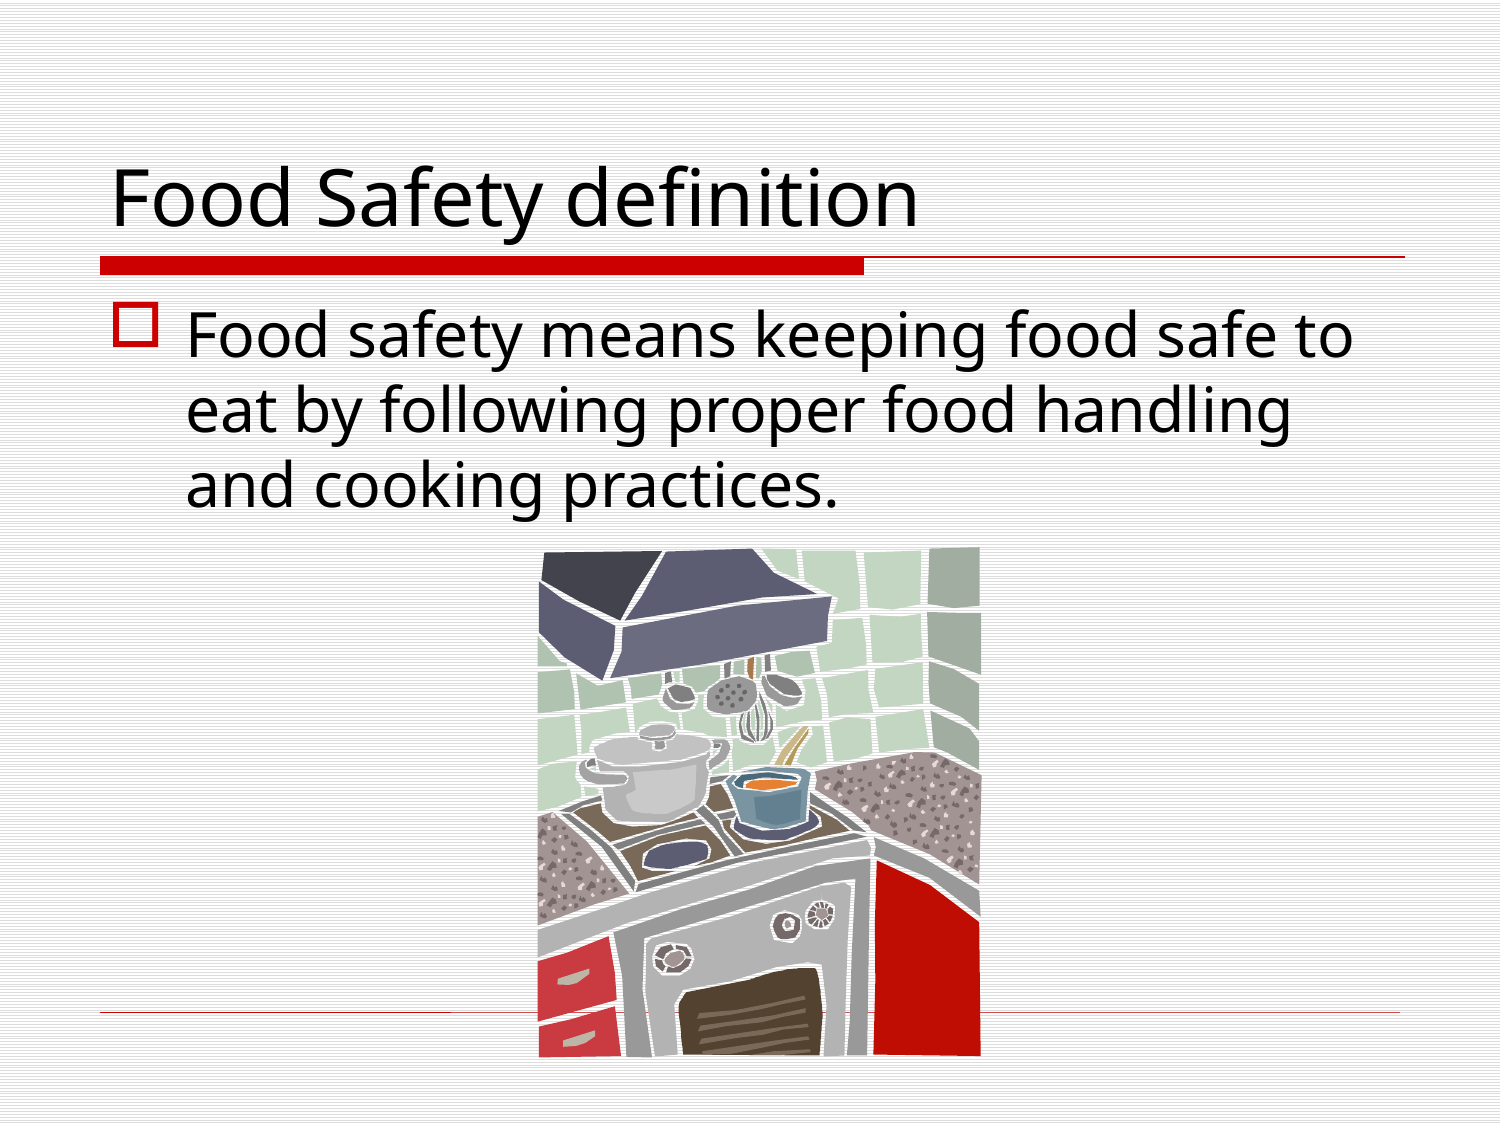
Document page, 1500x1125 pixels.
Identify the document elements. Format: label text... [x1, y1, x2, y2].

list Food safety means keeping food safe to eat by following proper food handling and cooking practices. [92, 287, 1406, 988]
title Food Safety definition [93, 49, 1407, 250]
picture [537, 537, 992, 1068]
